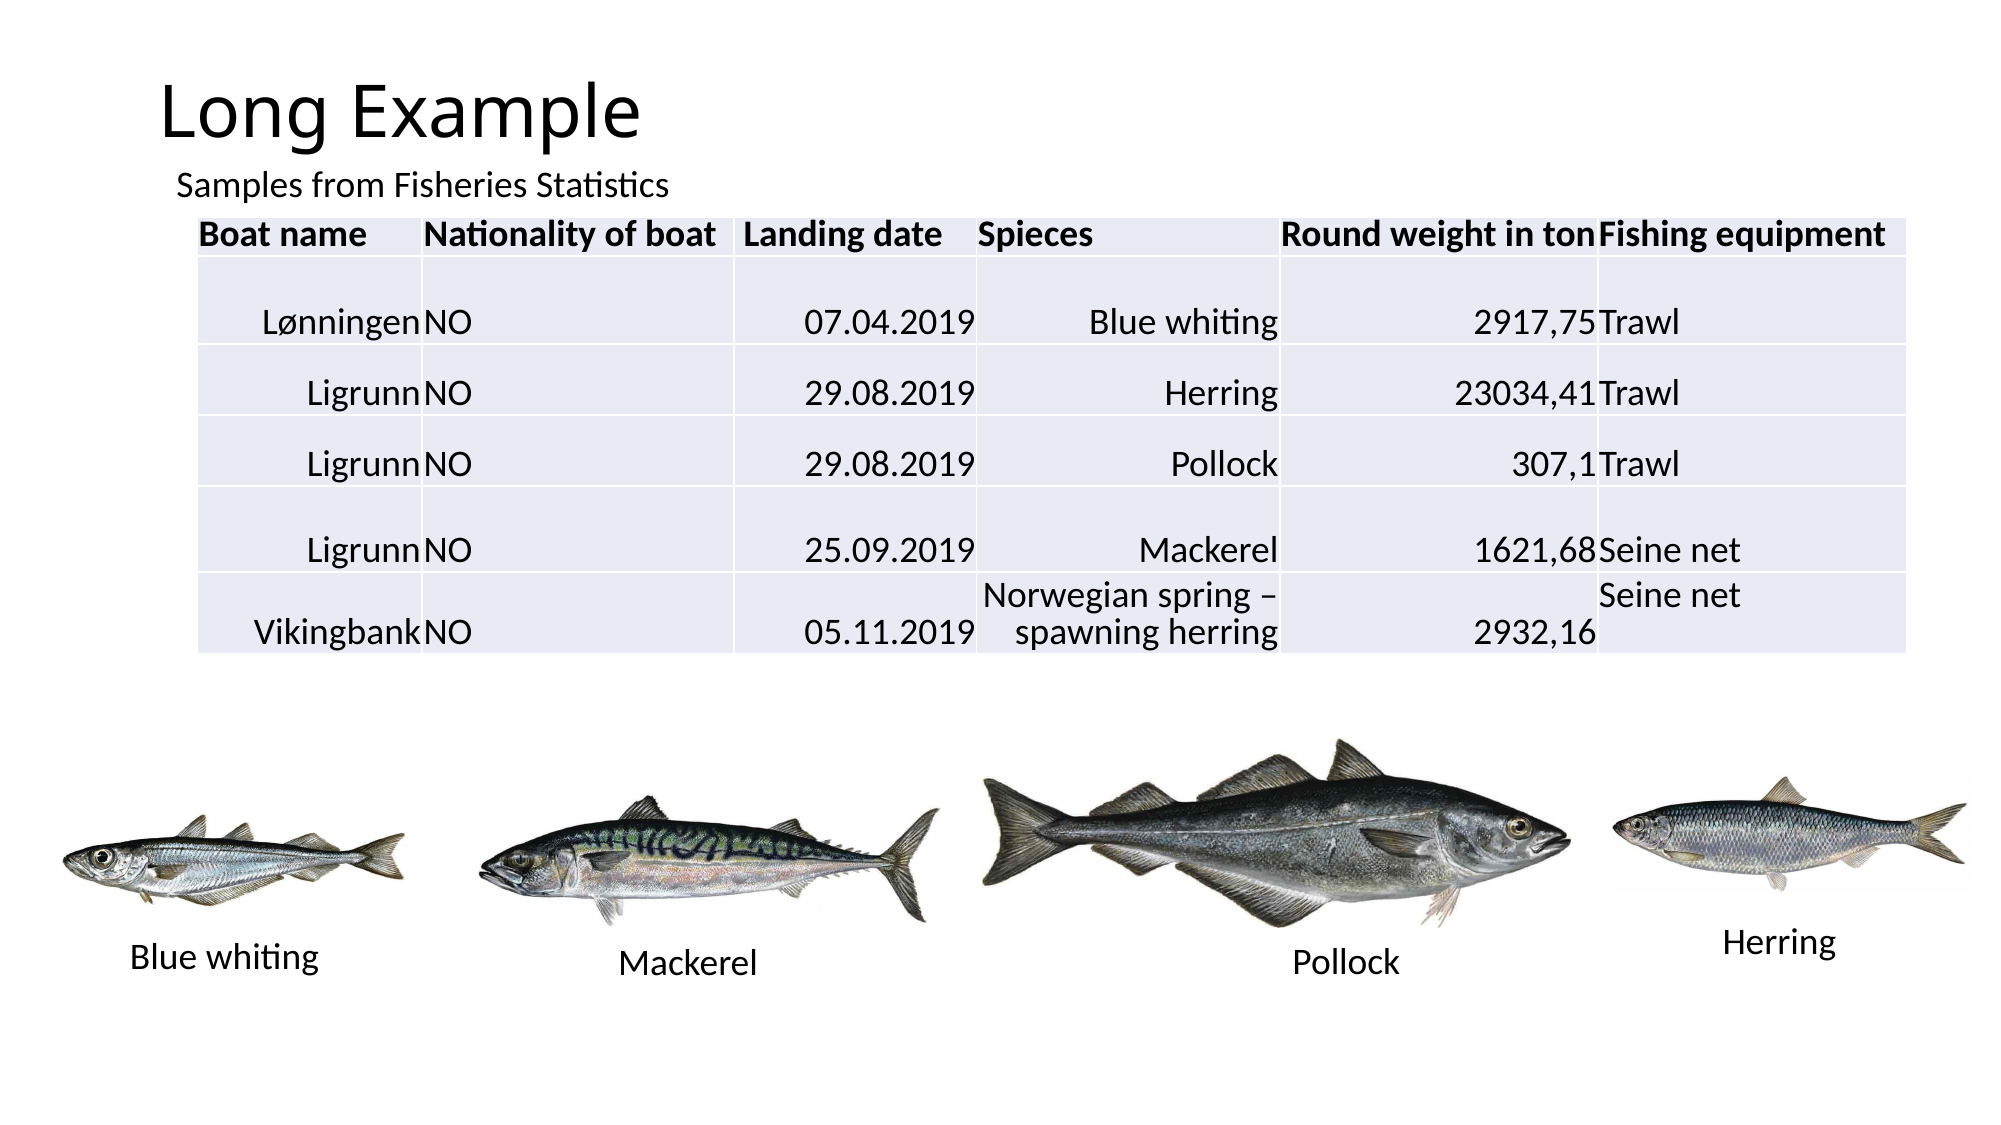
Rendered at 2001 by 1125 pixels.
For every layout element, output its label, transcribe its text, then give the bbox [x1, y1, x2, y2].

table_cell Herring [977, 345, 1279, 414]
table_cell Lønningen [198, 257, 421, 343]
table_cell 2917,75 [1281, 257, 1597, 343]
text_box Mackerel [603, 930, 773, 991]
table_cell 2932,16 [1281, 573, 1597, 653]
table_cell Ligrunn [198, 487, 421, 571]
table_cell Trawl [1599, 345, 1906, 414]
text_box Blue whiting [115, 924, 335, 985]
table_cell NO [423, 416, 733, 485]
table_cell Norwegian spring – spawning herring [977, 573, 1279, 653]
table_cell NO [423, 345, 733, 414]
table_header Fishing equipment [1599, 218, 1906, 255]
table_cell 307,1 [1281, 416, 1597, 485]
table_header Boat name [198, 218, 421, 255]
table_cell Pollock [977, 416, 1279, 485]
table_cell NO [423, 257, 733, 343]
table_cell Ligrunn [198, 345, 421, 414]
table_cell Ligrunn [198, 416, 421, 485]
table_cell 05.11.2019 [735, 573, 976, 653]
table_cell Mackerel [977, 487, 1279, 571]
text_box Samples from Fisheries Statistics [161, 153, 686, 213]
table_header Landing date [735, 218, 976, 255]
table_cell Seine net [1599, 573, 1906, 653]
table_cell NO [423, 487, 733, 571]
text_box Herring [1707, 909, 1852, 970]
table_cell 29.08.2019 [735, 345, 976, 414]
picture [59, 809, 405, 911]
table_cell Trawl [1599, 257, 1906, 343]
table_cell 29.08.2019 [735, 416, 976, 485]
table_cell 23034,41 [1281, 345, 1597, 414]
table_cell 25.09.2019 [735, 487, 976, 571]
picture [982, 738, 1571, 928]
table_cell Vikingbank [198, 573, 421, 653]
picture [1612, 772, 1973, 894]
picture [475, 792, 941, 928]
table_header Spieces [977, 218, 1279, 255]
title Long Example [143, 76, 2000, 150]
text_box Pollock [1277, 929, 1415, 990]
table_header Nationality of boat [423, 218, 733, 255]
table_cell Seine net [1599, 487, 1906, 571]
table_cell NO [423, 573, 733, 653]
table_cell Blue whiting [977, 257, 1279, 343]
table_header Round weight in ton [1281, 218, 1597, 255]
table_cell 1621,68 [1281, 487, 1597, 571]
table_cell 07.04.2019 [735, 257, 976, 343]
table_cell Trawl [1599, 416, 1906, 485]
